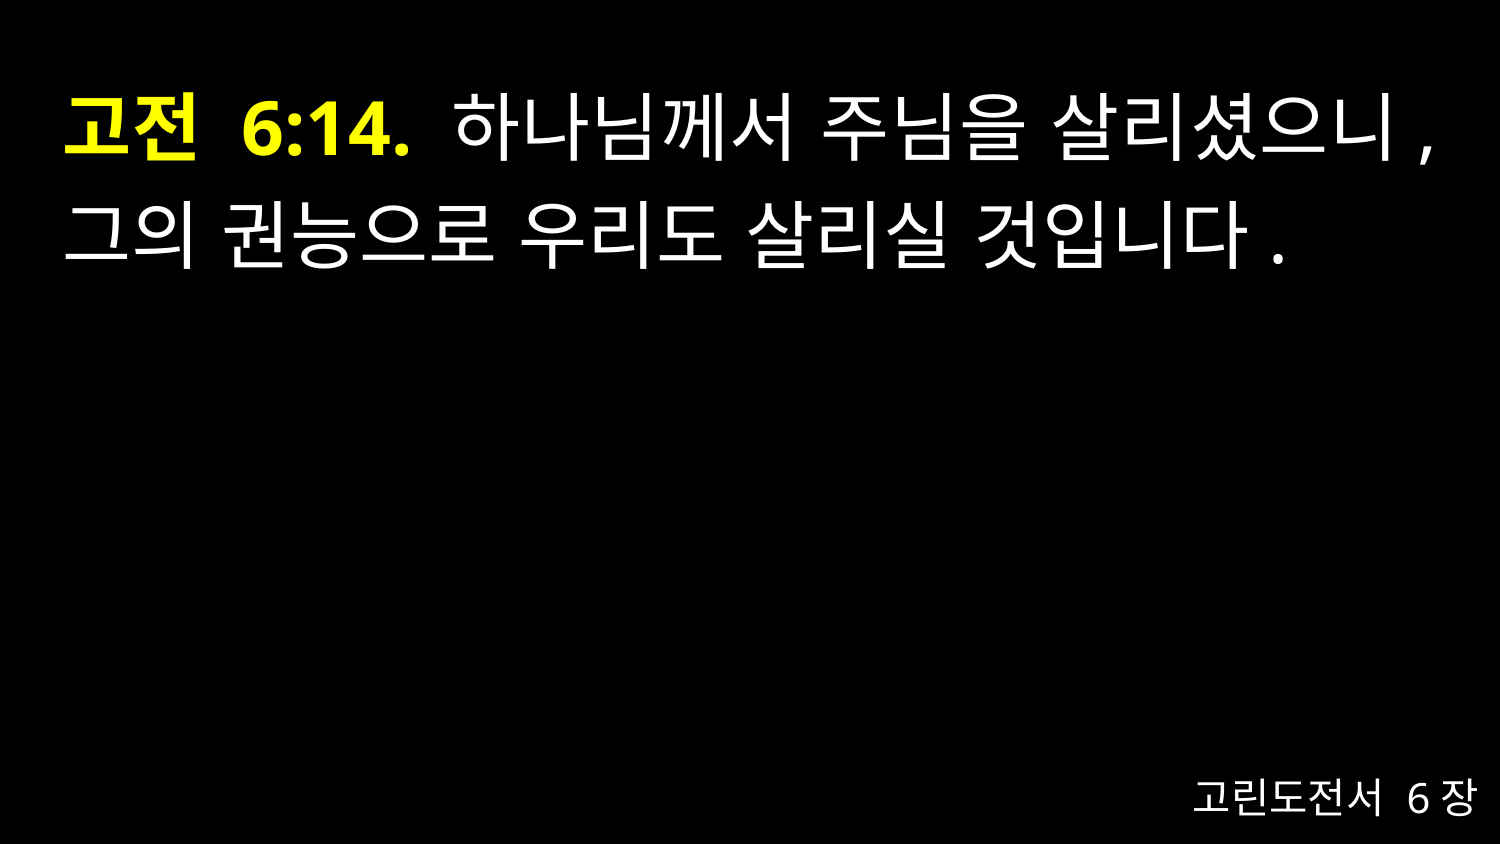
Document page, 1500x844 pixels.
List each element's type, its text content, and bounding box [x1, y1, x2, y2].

subtitle 고린도전서 6장 [916, 770, 1500, 844]
title 고전 6:14. 하나님께서 주님을 살리셨으니, 그의 권능으로 우리도 살리실 것입니다. [0, 0, 1500, 844]
